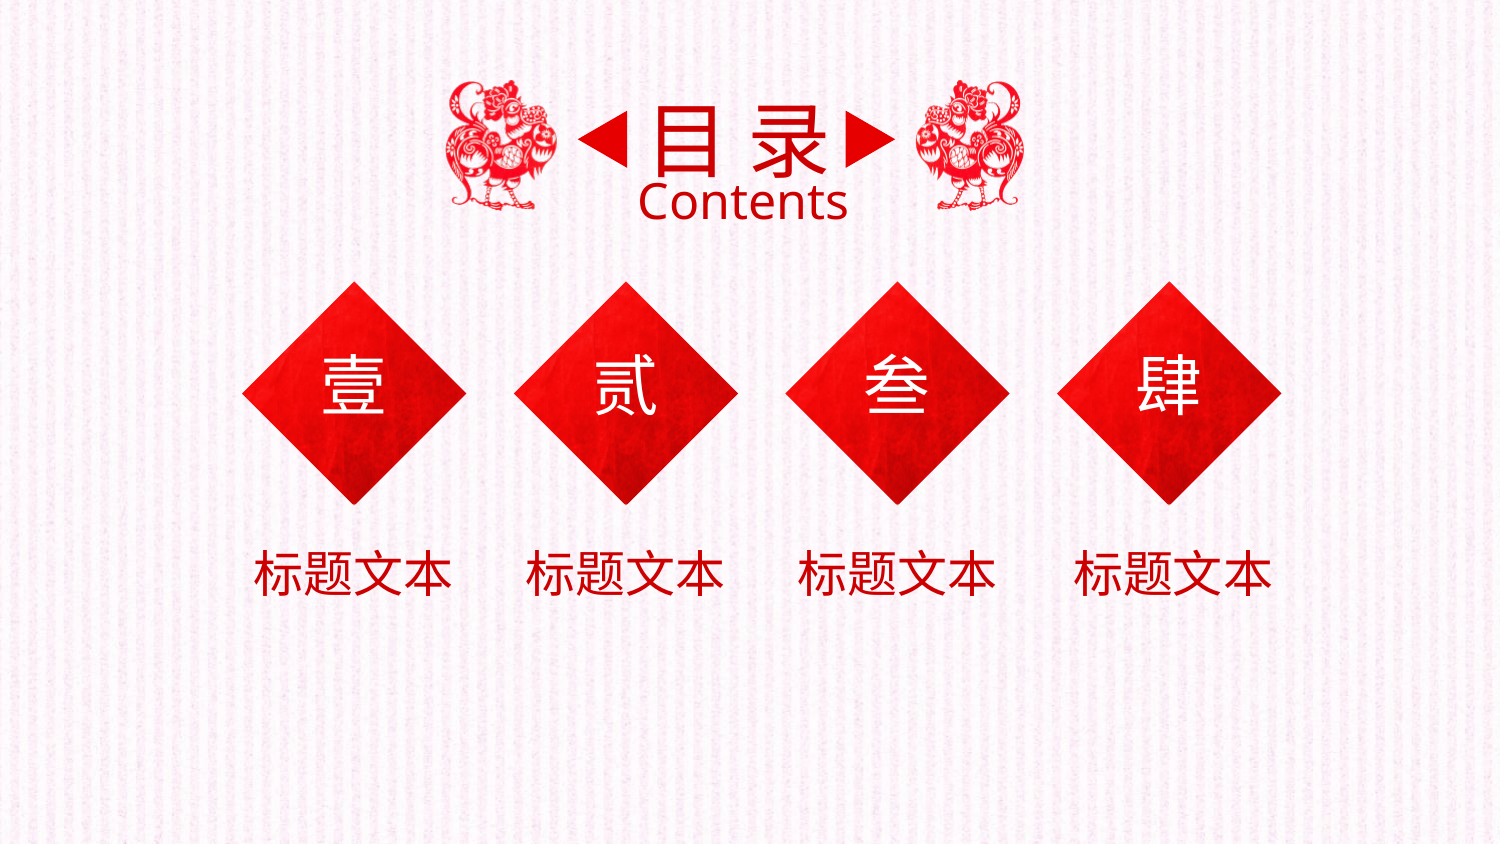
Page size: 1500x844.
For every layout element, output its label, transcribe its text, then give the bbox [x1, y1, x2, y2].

text_box 标题文本 [239, 535, 470, 611]
text_box Contents [622, 161, 865, 237]
text_box 标题文本 [1058, 535, 1289, 611]
text_box 叁 [849, 336, 946, 432]
text_box [239, 279, 469, 508]
text_box [1055, 279, 1284, 508]
text_box 壹 [306, 336, 403, 432]
text_box 肆 [1120, 336, 1218, 432]
text_box [843, 108, 890, 170]
text_box 标题文本 [510, 535, 741, 611]
text_box 目 录 [630, 81, 846, 161]
text_box [783, 279, 1012, 508]
text_box 贰 [577, 336, 675, 432]
text_box [511, 279, 741, 508]
picture [0, 0, 1500, 844]
text_box [583, 108, 630, 170]
text_box 标题文本 [782, 535, 1013, 611]
